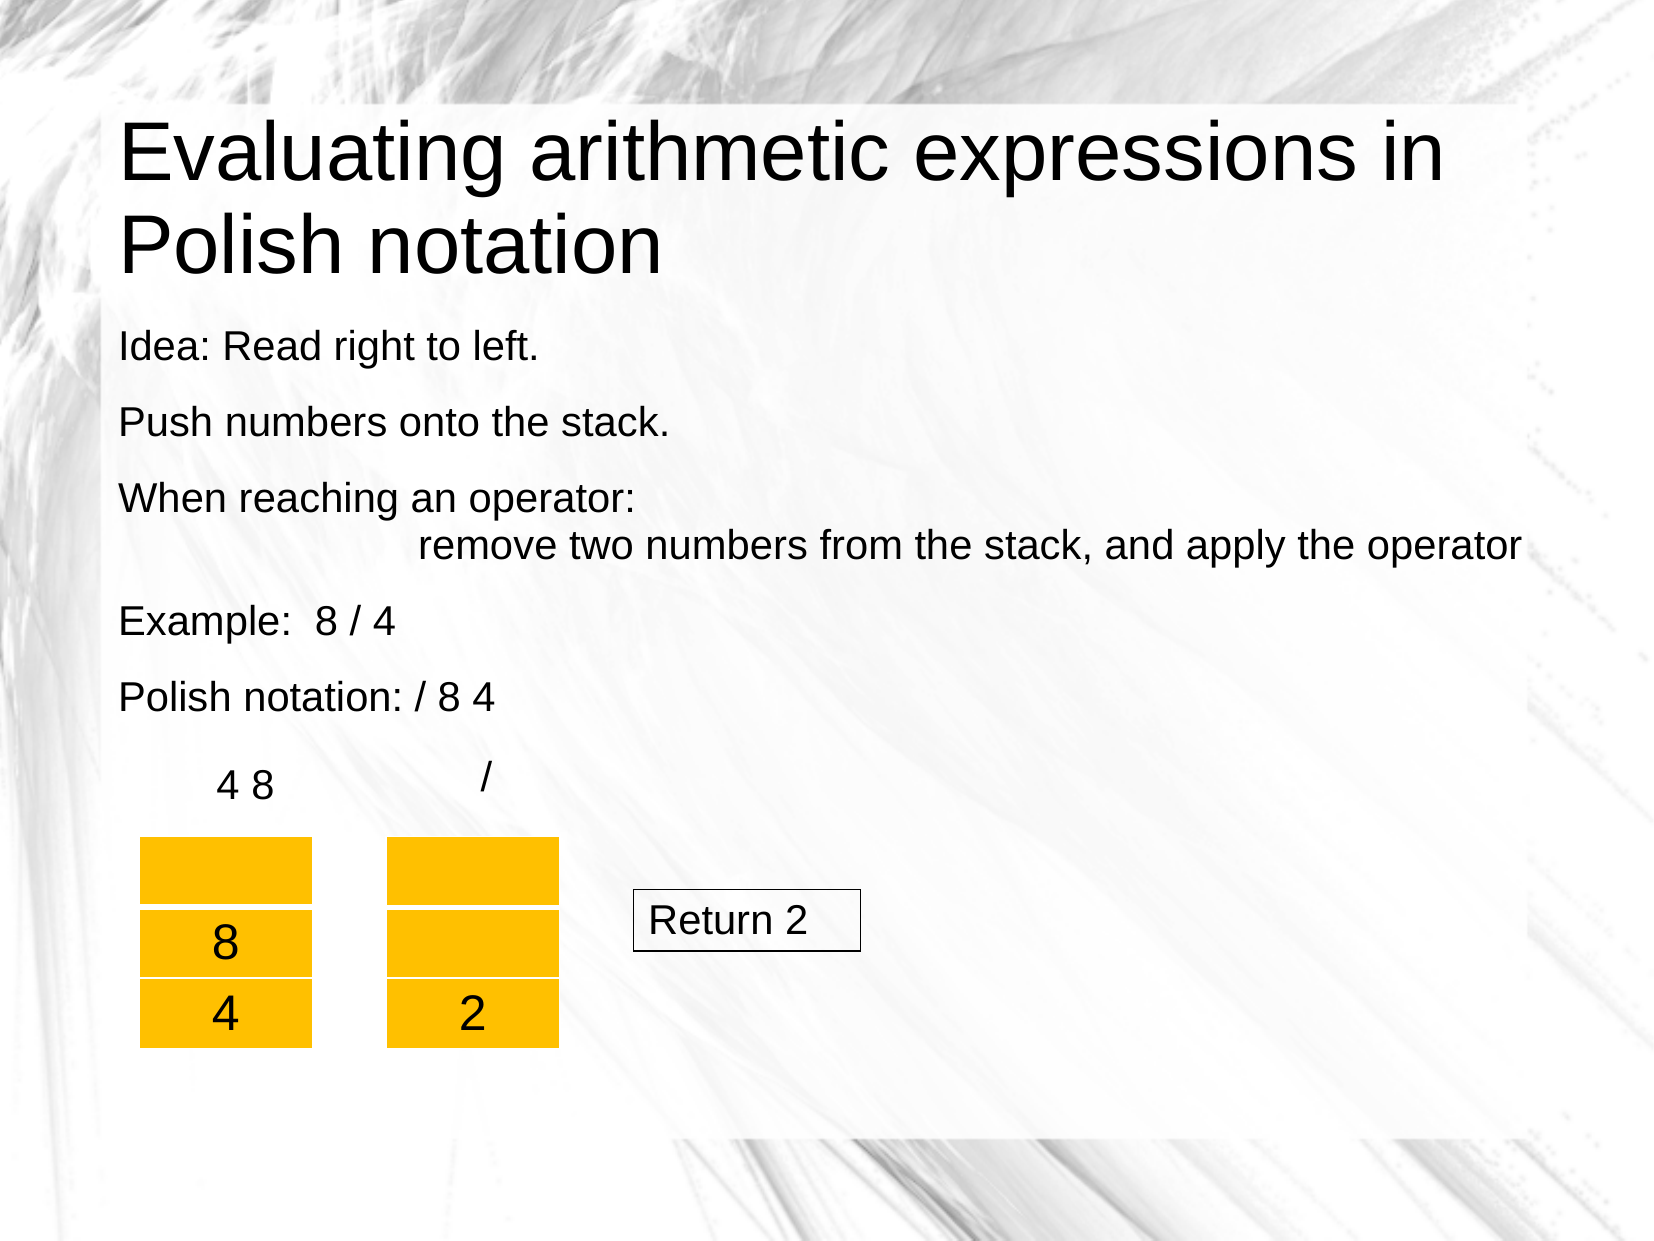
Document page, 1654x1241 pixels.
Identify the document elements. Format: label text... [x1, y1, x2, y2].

title Evaluating arithmetic expressions in Polish notation [118, 93, 1506, 299]
table_cell [387, 910, 559, 977]
text_box 8 4 [105, 755, 290, 817]
table_cell 4 [140, 979, 312, 1048]
text_box Return 2 [633, 889, 861, 951]
text_box / [441, 747, 507, 809]
list Idea: Read right to left. Push numbers onto the stack. When reaching an operator: remove two numbers from the stack, and apply the operator Example: 8 / 4 Polish notation: / 8 4 [118, 319, 1571, 1109]
table_cell 2 [387, 979, 559, 1048]
picture [0, 0, 1654, 1241]
table_header [140, 837, 312, 904]
table_header [387, 837, 559, 905]
table_cell 8 [140, 910, 312, 977]
